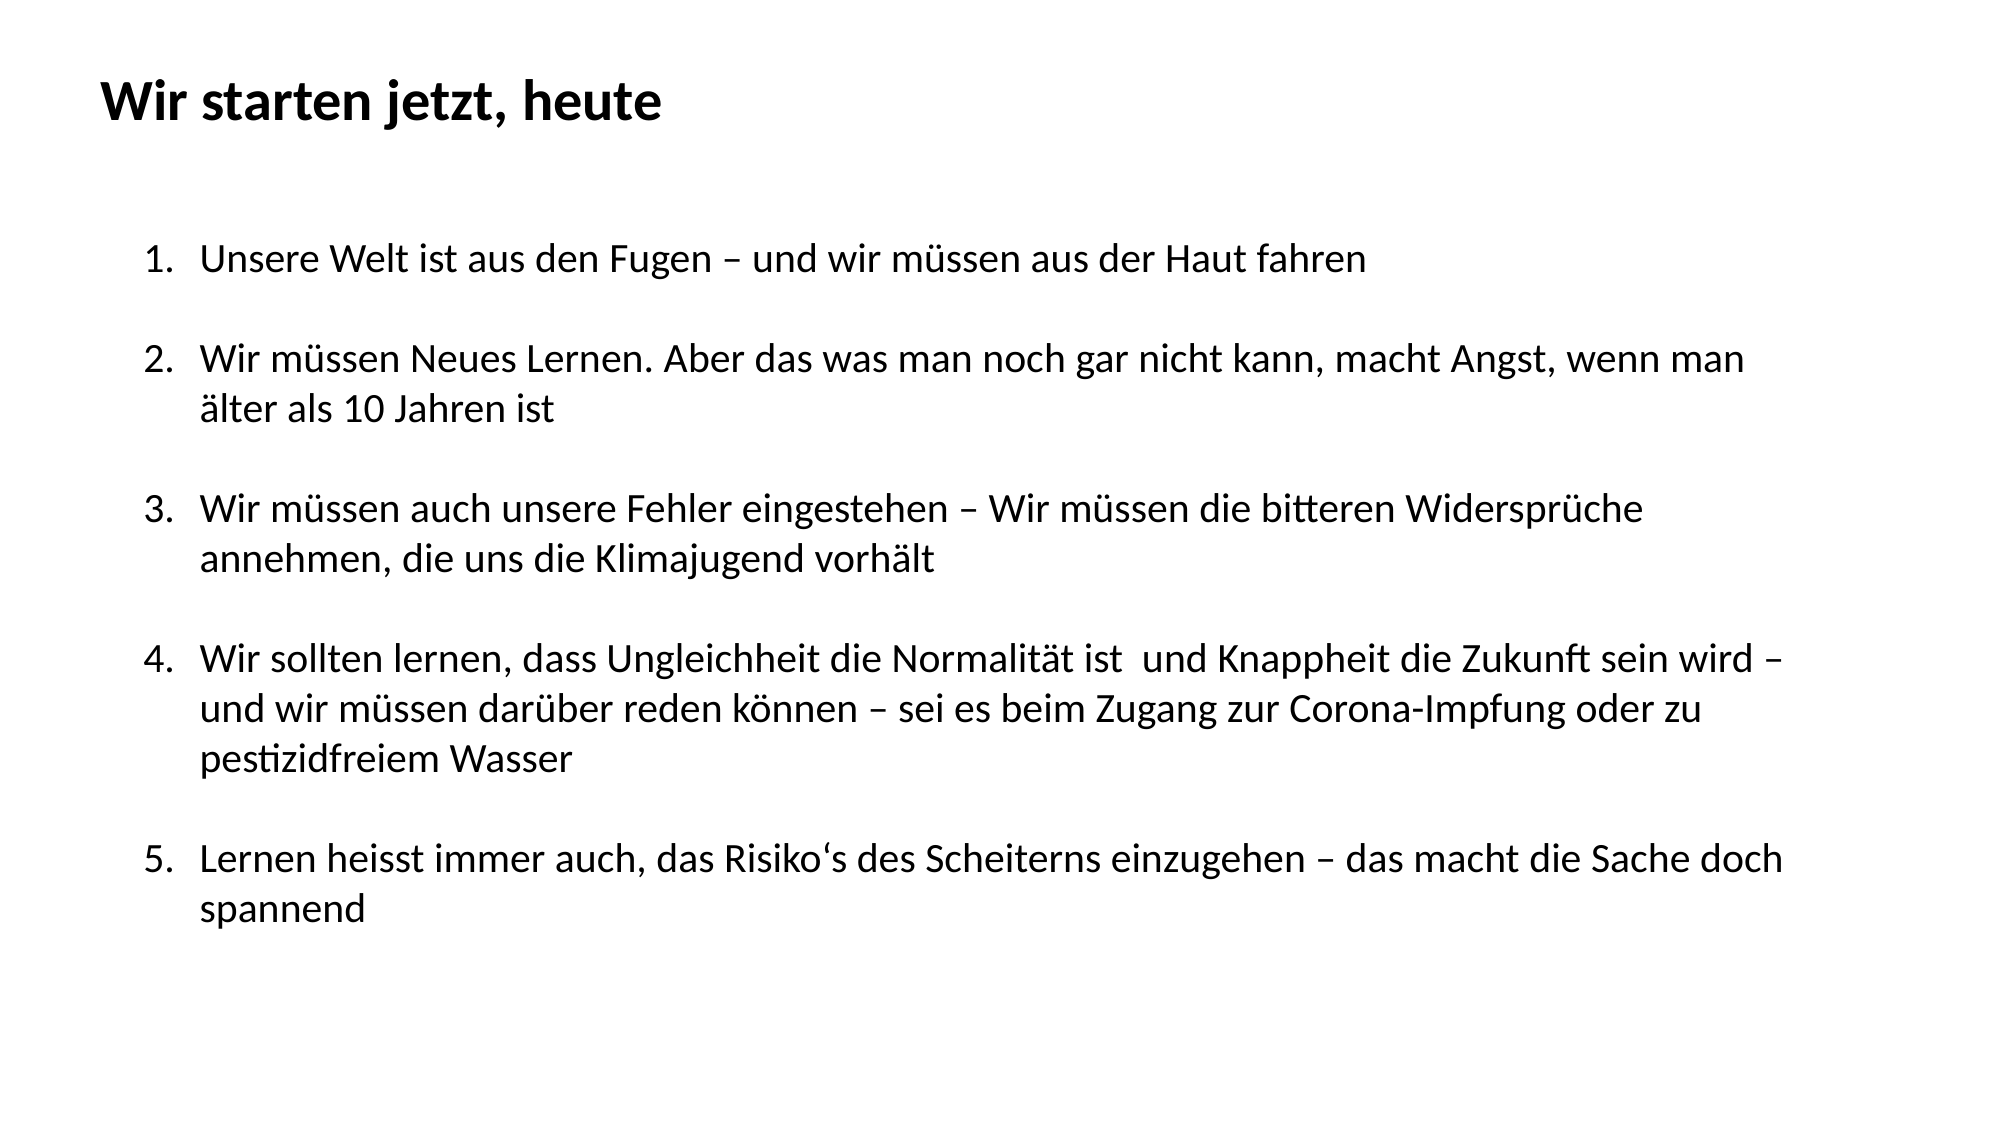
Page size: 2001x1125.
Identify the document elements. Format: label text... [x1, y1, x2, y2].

text_box Unsere Welt ist aus den Fugen – und wir müssen aus der Haut fahren Wir müssen Neues Lernen. Aber das was man noch gar nicht kann, macht Angst, wenn man älter als 10 Jahren ist Wir müssen auch unsere Fehler eingestehen – Wir müssen die bitteren Widersprüche annehmen, die uns die Klimajugend vorhält Wir sollten lernen, dass Ungleichheit die Normalität ist und Knappheit die Zukunft sein wird – und wir müssen darüber reden können – sei es beim Zugang zur Corona-Impfung oder zu pestizidfreiem Wasser Lernen heisst immer auch, das Risiko‘s des Scheiterns einzugehen – das macht die Sache doch spannend [128, 223, 1827, 939]
text_box Wir starten jetzt, heute [85, 54, 1886, 140]
